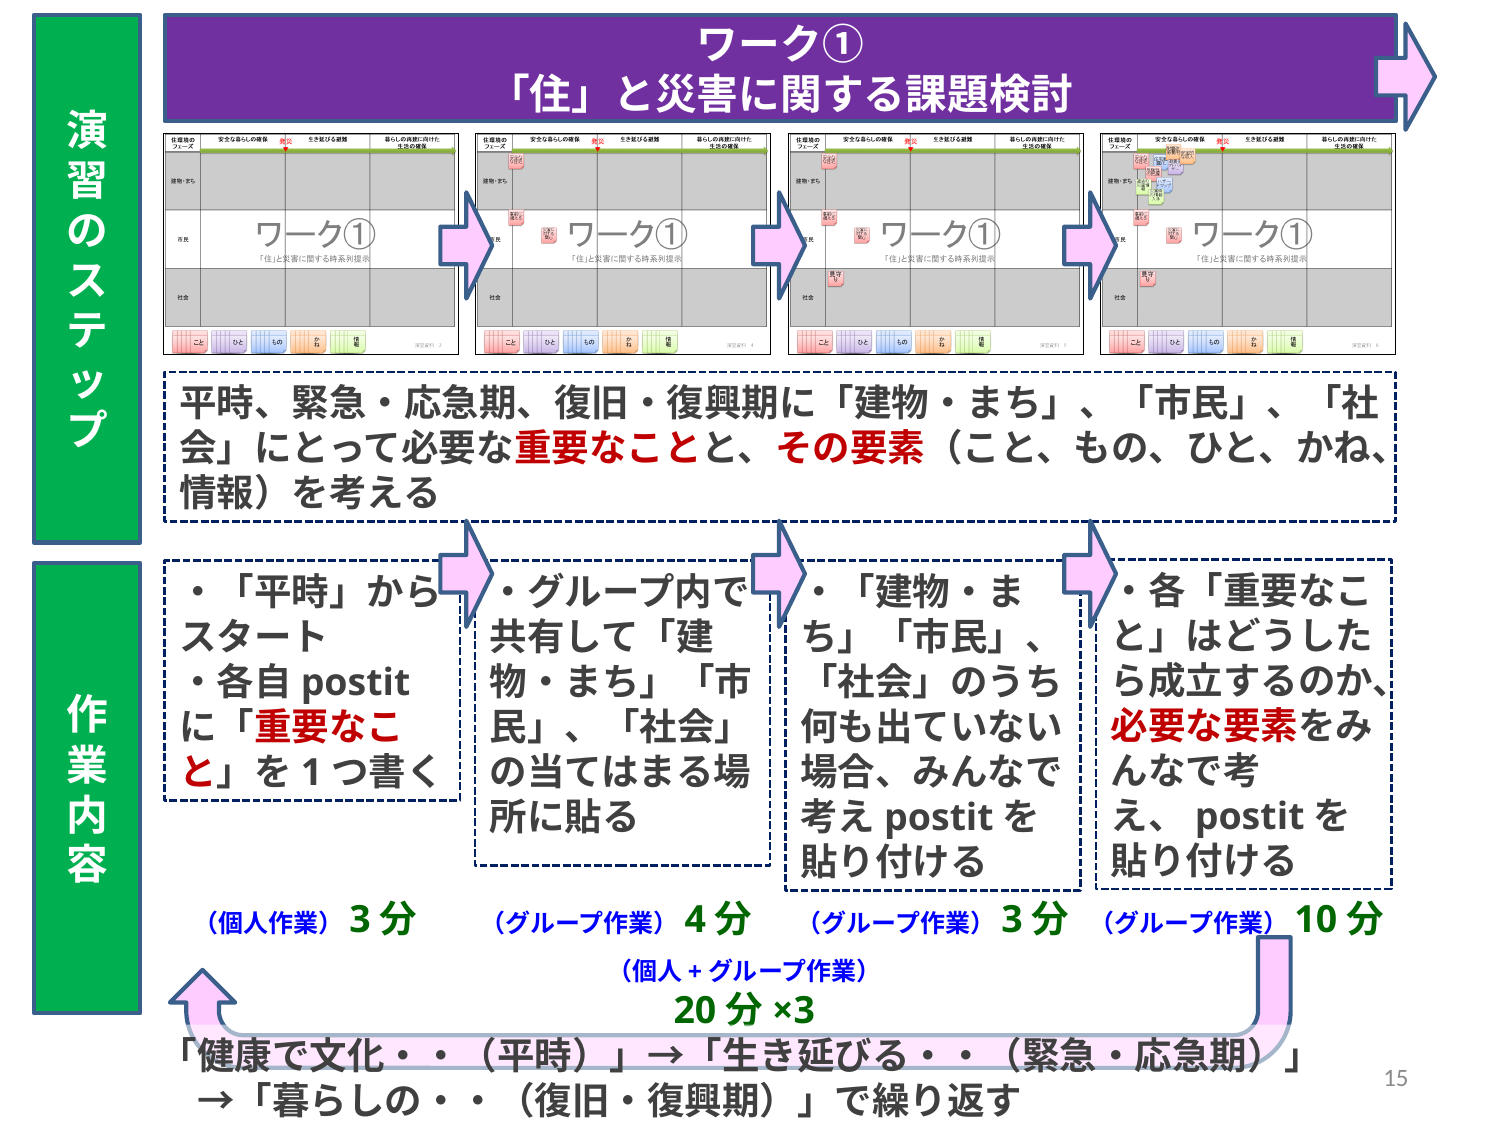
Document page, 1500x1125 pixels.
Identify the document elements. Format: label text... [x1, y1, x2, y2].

text_box [167, 967, 238, 1023]
picture [162, 133, 459, 356]
text_box （グループ作業）4分 [464, 887, 769, 948]
text_box [133, 1023, 1327, 1120]
text_box ・グループ内で共有して「建物・まち」「市民」、「社会」の当てはまる場所に貼る [474, 560, 771, 866]
text_box （個人+グループ作業） 20分×3 [581, 948, 907, 1023]
text_box ワーク① 「住」と災害に関する課題検討 [163, 13, 1398, 123]
text_box [1062, 518, 1118, 629]
text_box [1089, 190, 1095, 301]
text_box [464, 190, 470, 301]
slide_number 15 [1376, 1046, 1424, 1107]
text_box （グループ作業）10分 [1073, 887, 1401, 948]
text_box [438, 518, 495, 629]
text_box 演習のステップ [32, 13, 142, 545]
picture [475, 133, 772, 356]
text_box ・各「重要なこと」はどうしたら成立するのか、必要な要素をみんなで考え、postitを貼り付ける [1096, 559, 1392, 887]
text_box 作業内容 [32, 561, 142, 1015]
text_box 平時、緊急・応急期、復旧・復興期に「建物・まち」、「市民」、「社会」にとって必要な重要なことと、その要素（こと、もの、ひと、かね、情報）を考える [164, 371, 1396, 522]
picture [1100, 133, 1396, 356]
text_box 「健康で文化・・（平時）」→「生き延びる・・（緊急・応急期）」 →「暮らしの・・（復旧・復興期）」で繰り返す [144, 1024, 1376, 1125]
text_box （個人作業）3分 [169, 887, 441, 948]
text_box [777, 190, 782, 301]
text_box ・「平時」からスタート ・各自postitに「重要なこと」を1つ書く [164, 560, 460, 801]
text_box [751, 518, 807, 629]
text_box [1373, 21, 1437, 132]
text_box ・「建物・まち」「市民」、「社会」のうち何も出ていない場合、みんなで考えpostitを貼り付ける [785, 560, 1081, 887]
text_box [1252, 948, 1293, 1023]
text_box （グループ作業）3分 [781, 887, 1073, 948]
picture [787, 133, 1084, 356]
